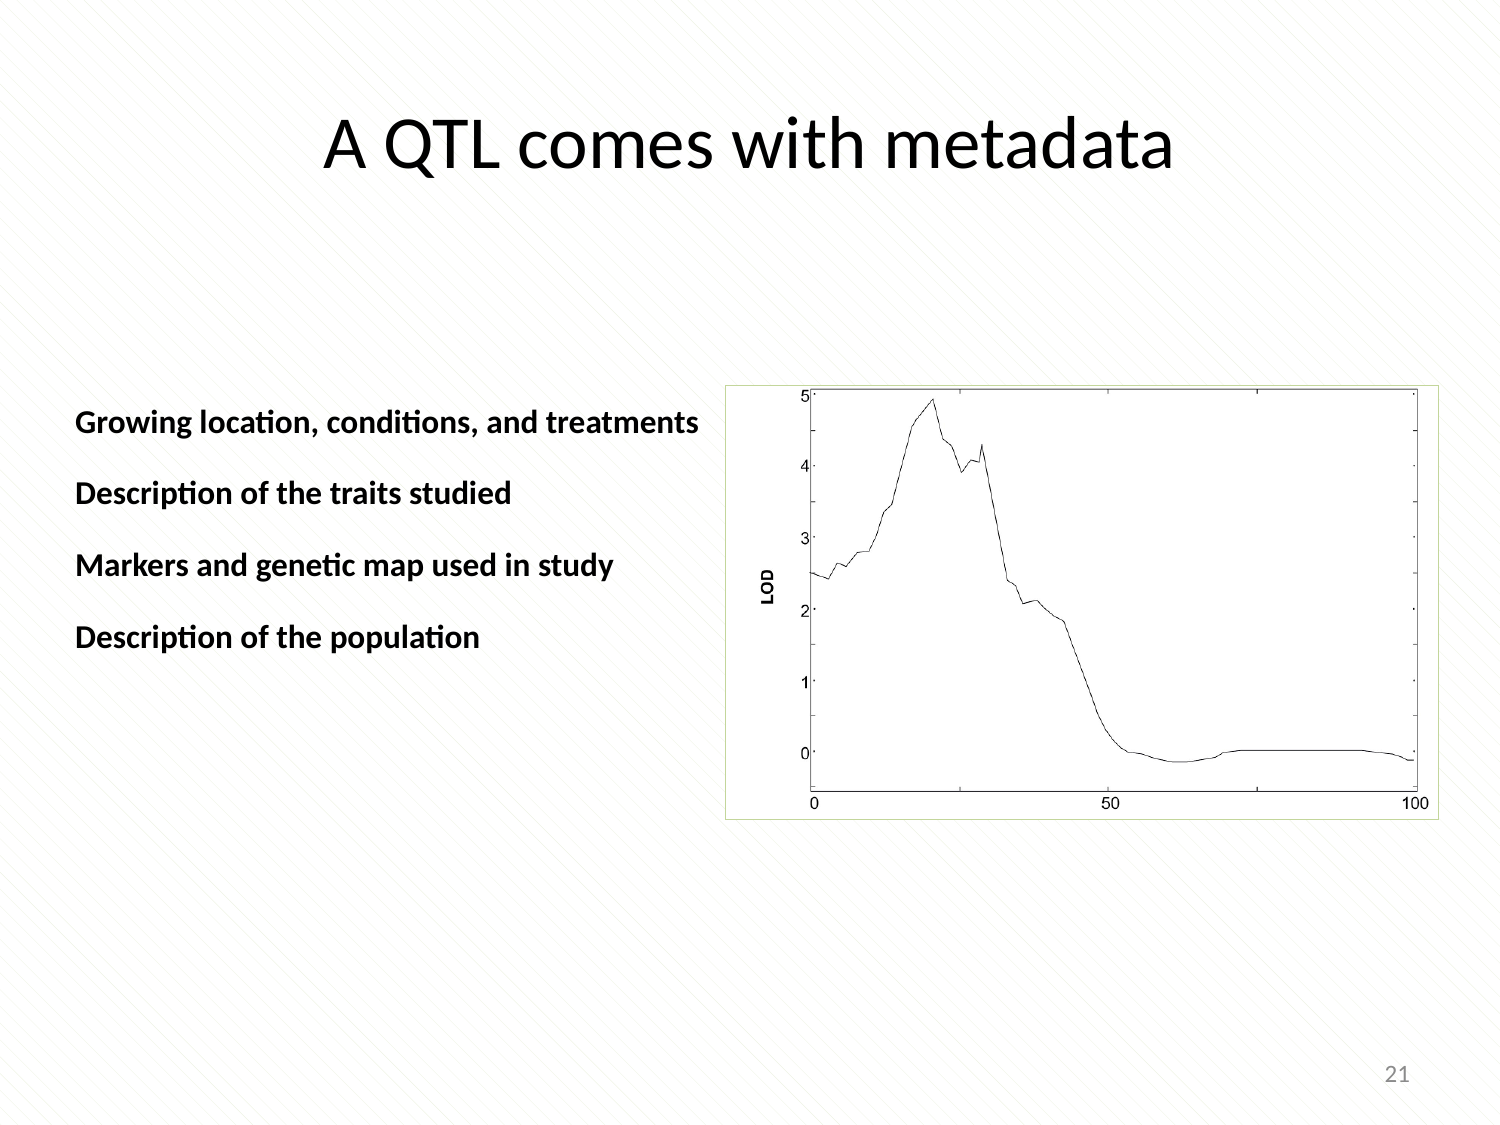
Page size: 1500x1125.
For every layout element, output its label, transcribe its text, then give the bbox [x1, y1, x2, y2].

title A QTL comes with metadata [75, 45, 1425, 233]
slide_number 21 [1074, 1042, 1425, 1103]
list Growing location, conditions, and treatments Description of the traits studied Markers and genetic map used in study Description of the population [60, 392, 719, 768]
picture [724, 385, 1439, 820]
